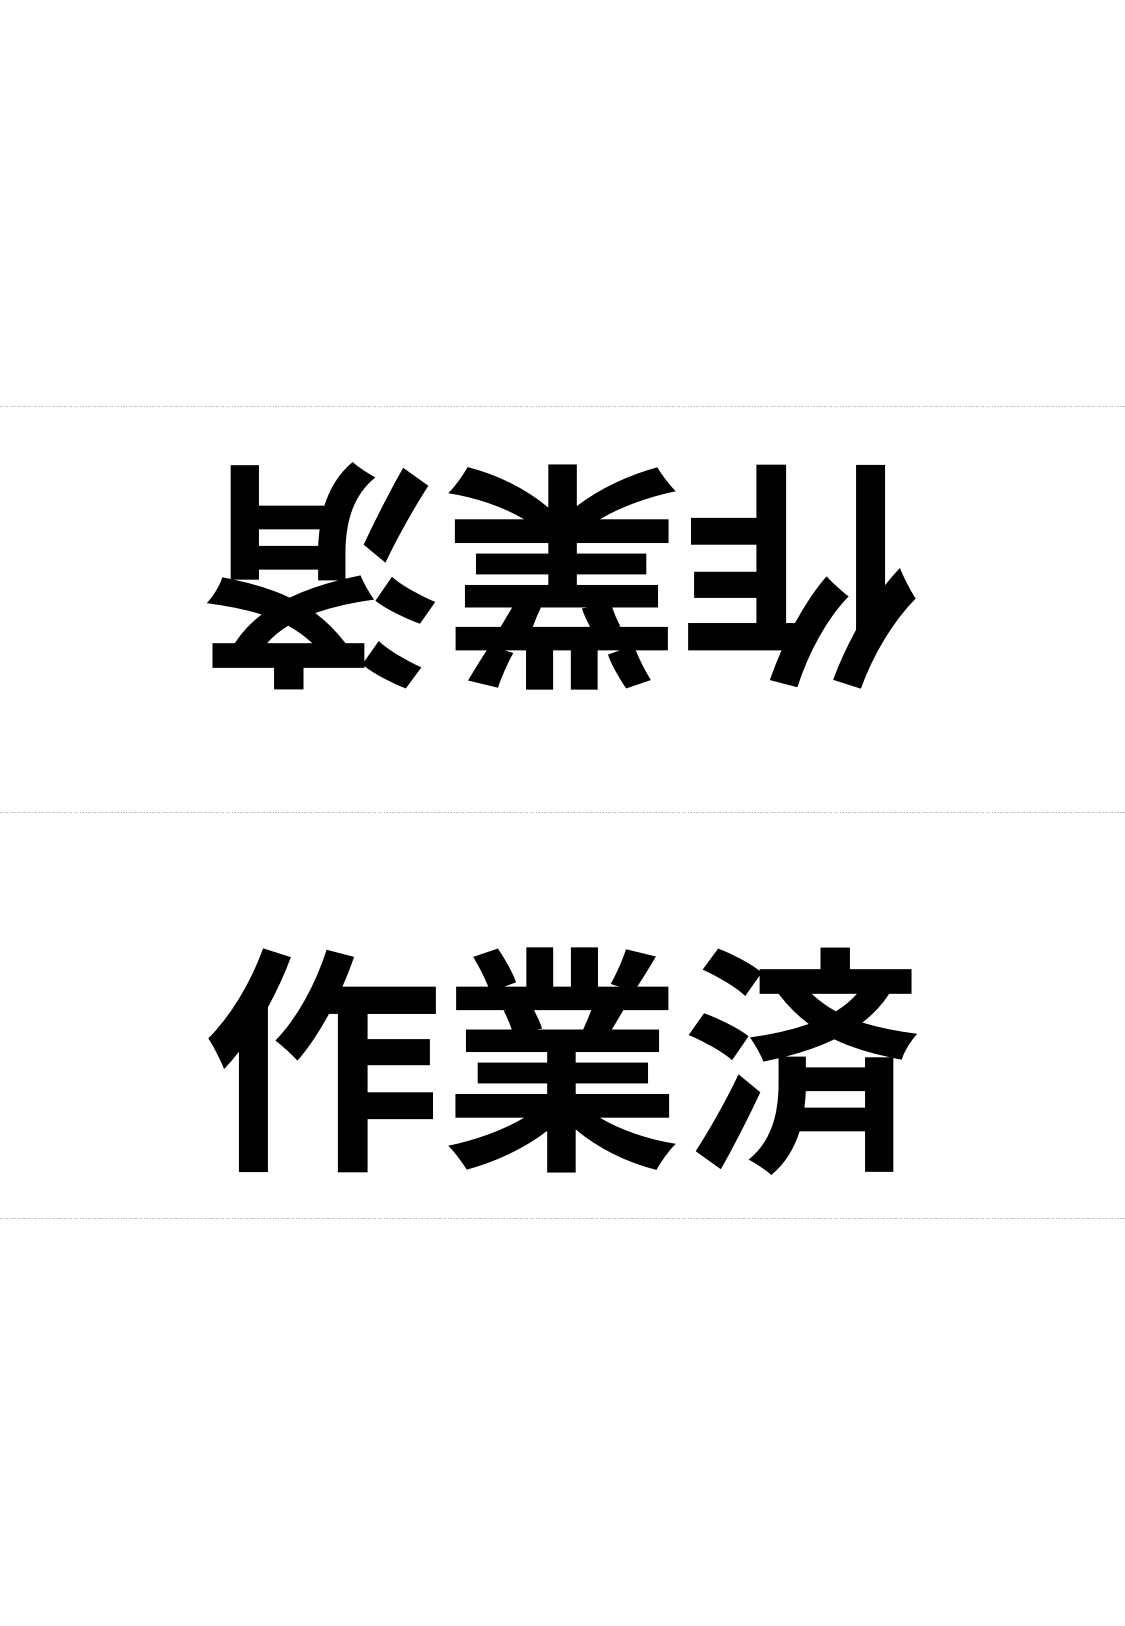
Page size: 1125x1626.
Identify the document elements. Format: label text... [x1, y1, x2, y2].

text_box 作業済 [188, 431, 937, 734]
text_box 作業済 [188, 904, 937, 1207]
